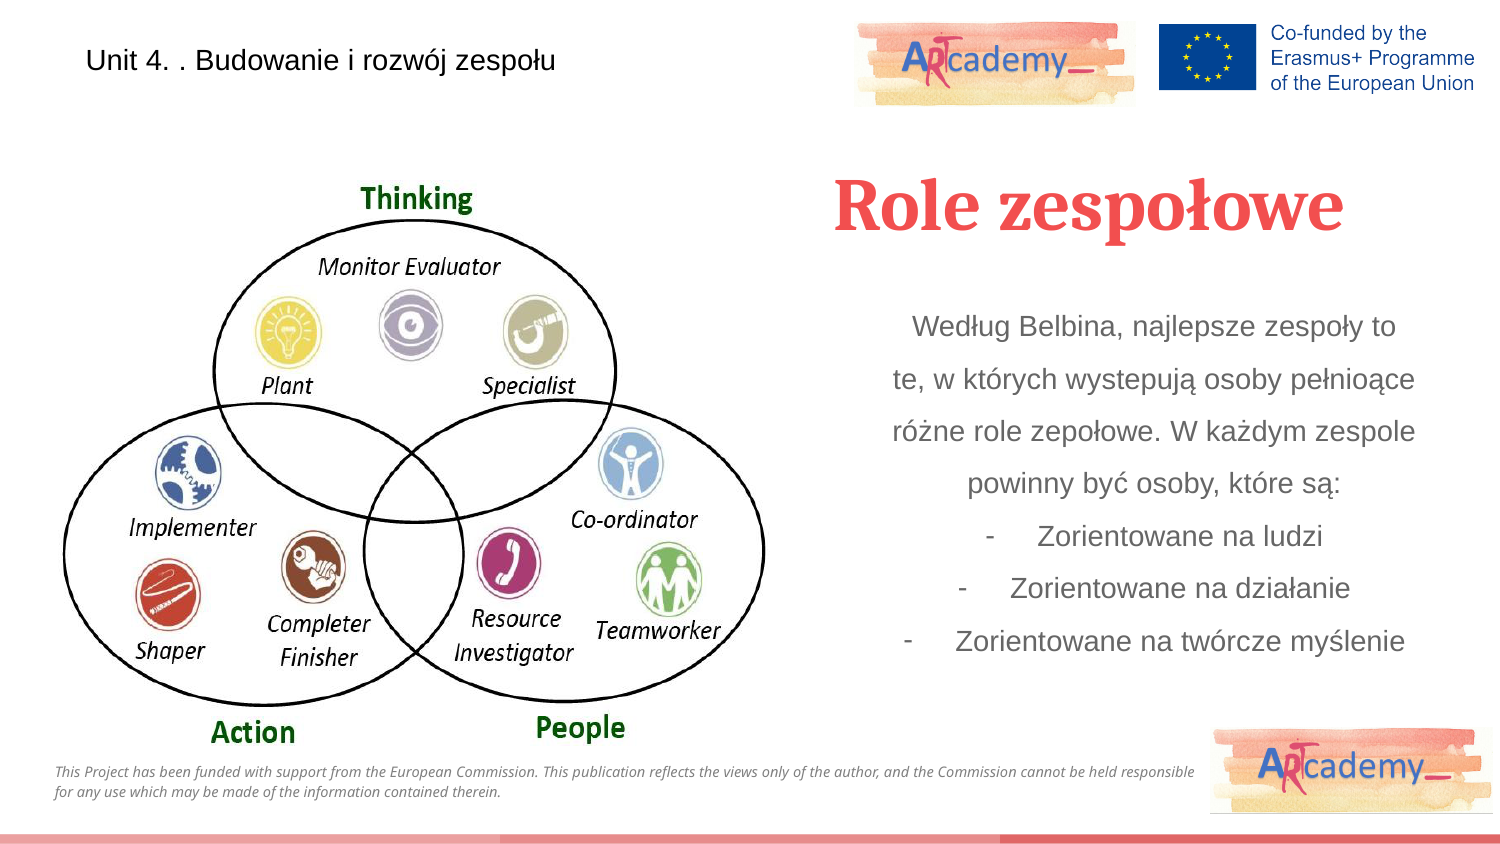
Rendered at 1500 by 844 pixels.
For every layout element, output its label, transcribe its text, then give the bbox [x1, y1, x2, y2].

text_box Unit 4. . Budowanie i rozwój zespołu [70, 33, 849, 84]
picture [1210, 709, 1493, 844]
text_box This Project has been funded with support from the European Commission. This publication reflects the views only of the author, and the Commission cannot be held responsible for any use which may be made of the information contained therein. [39, 754, 1205, 799]
list Według Belbina, najlepsze zespoły to te, w których wystepują osoby pełnioące różne role zepołowe. W każdym zespole powinny być osoby, które są: Zorientowane na ludzi Zorientowane na działanie Zorientowane na twórcze myślenie [854, 275, 1432, 679]
picture [1158, 24, 1474, 94]
picture [24, 180, 805, 750]
title Role zespołowe [725, 53, 1455, 261]
picture [854, 2, 1137, 138]
